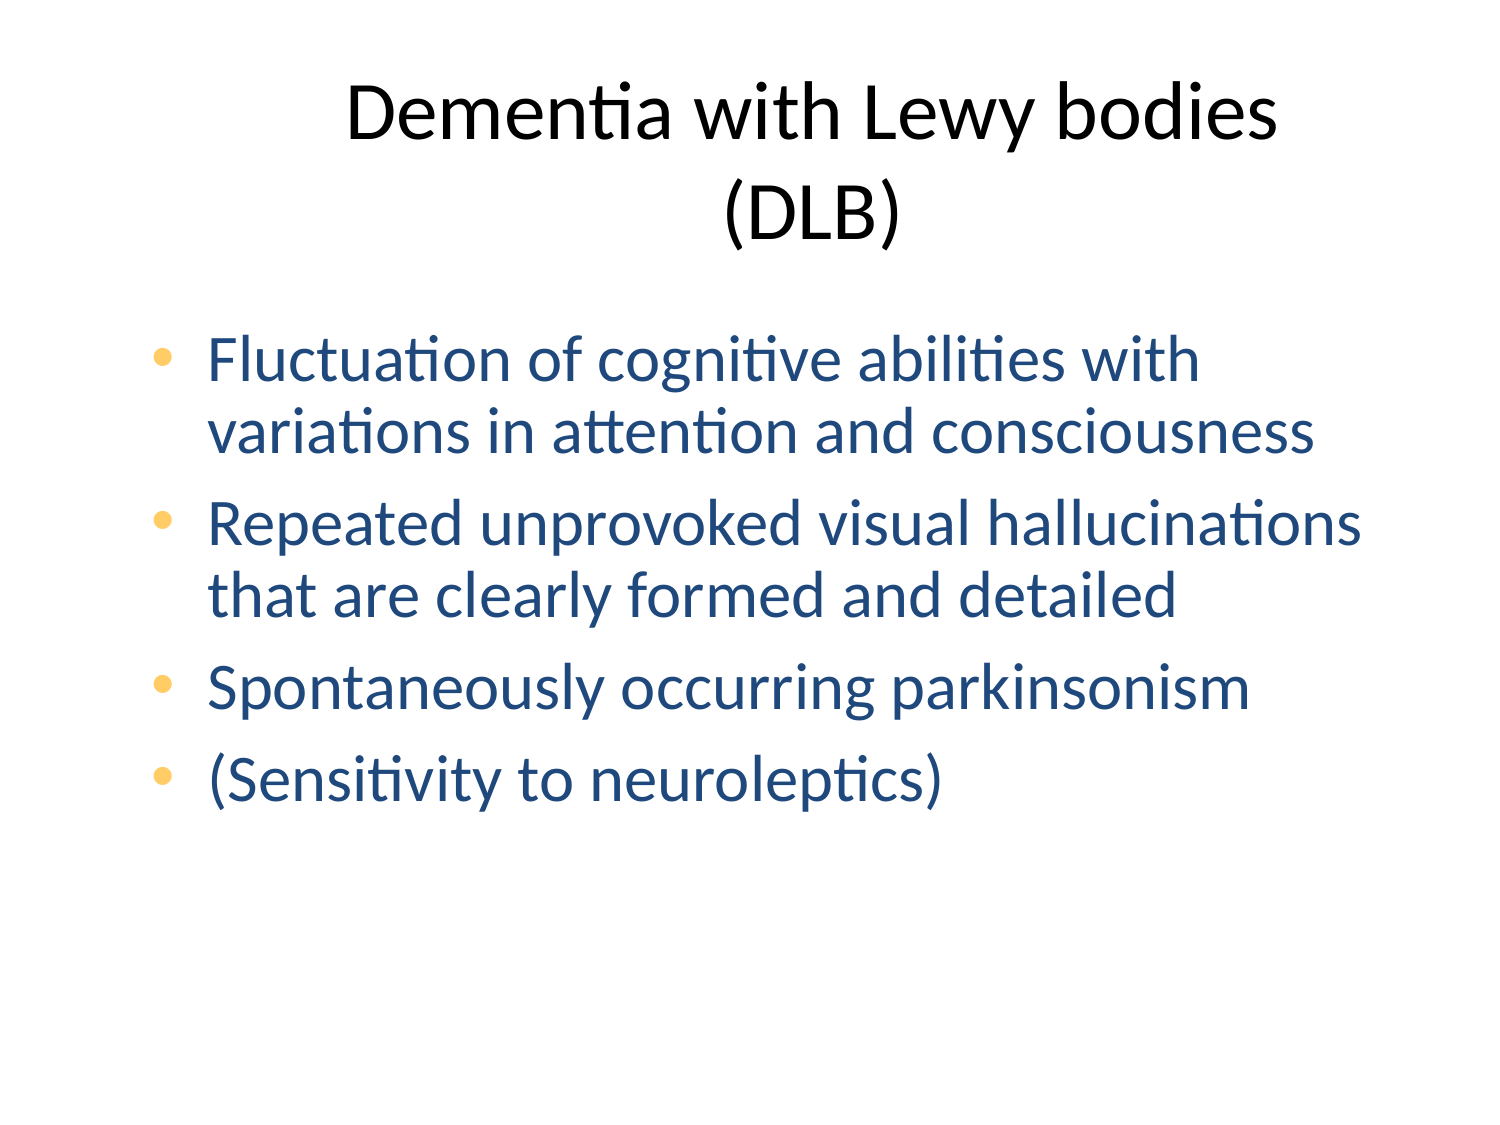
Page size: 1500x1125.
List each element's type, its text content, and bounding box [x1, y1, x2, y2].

list Fluctuation of cognitive abilities with variations in attention and consciousness Repeated unprovoked visual hallucinations that are clearly formed and detailed Spontaneously occurring parkinsonism (Sensitivity to neuroleptics) [135, 316, 1418, 1004]
title Dementia with Lewy bodies (DLB) [237, 24, 1388, 288]
